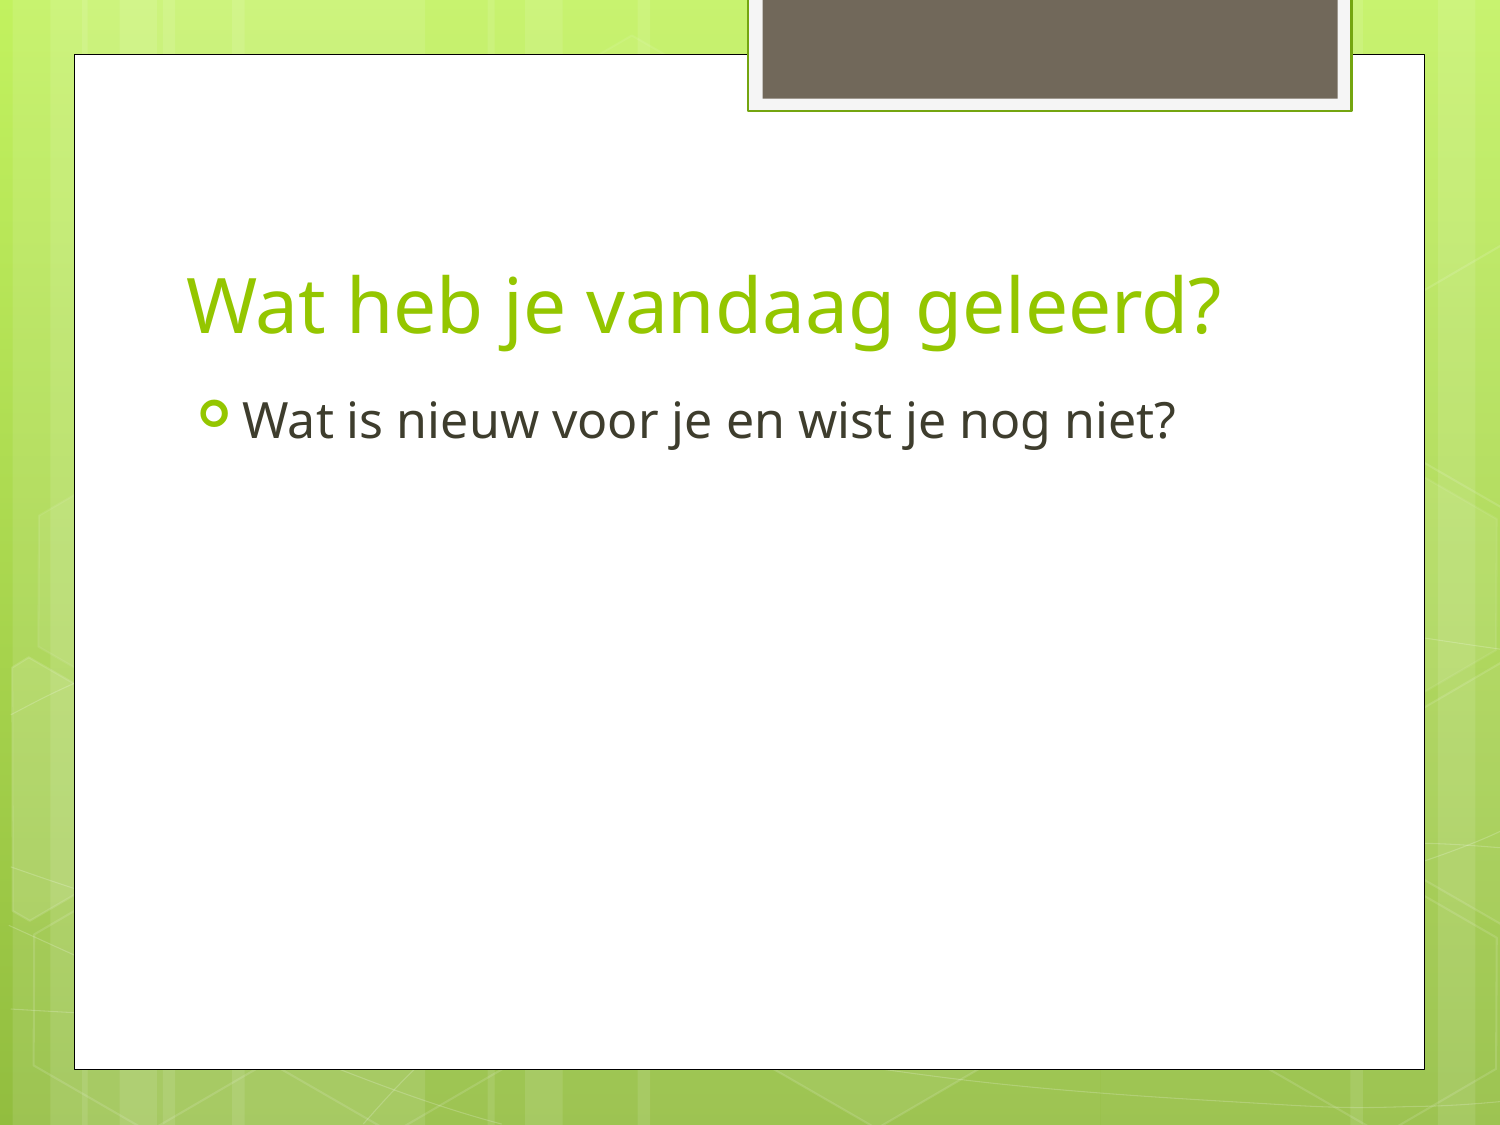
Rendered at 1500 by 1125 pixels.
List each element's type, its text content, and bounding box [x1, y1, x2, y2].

title Wat heb je vandaag geleerd? [171, 168, 1324, 357]
list Wat is nieuw voor je en wist je nog niet? [171, 381, 1283, 957]
